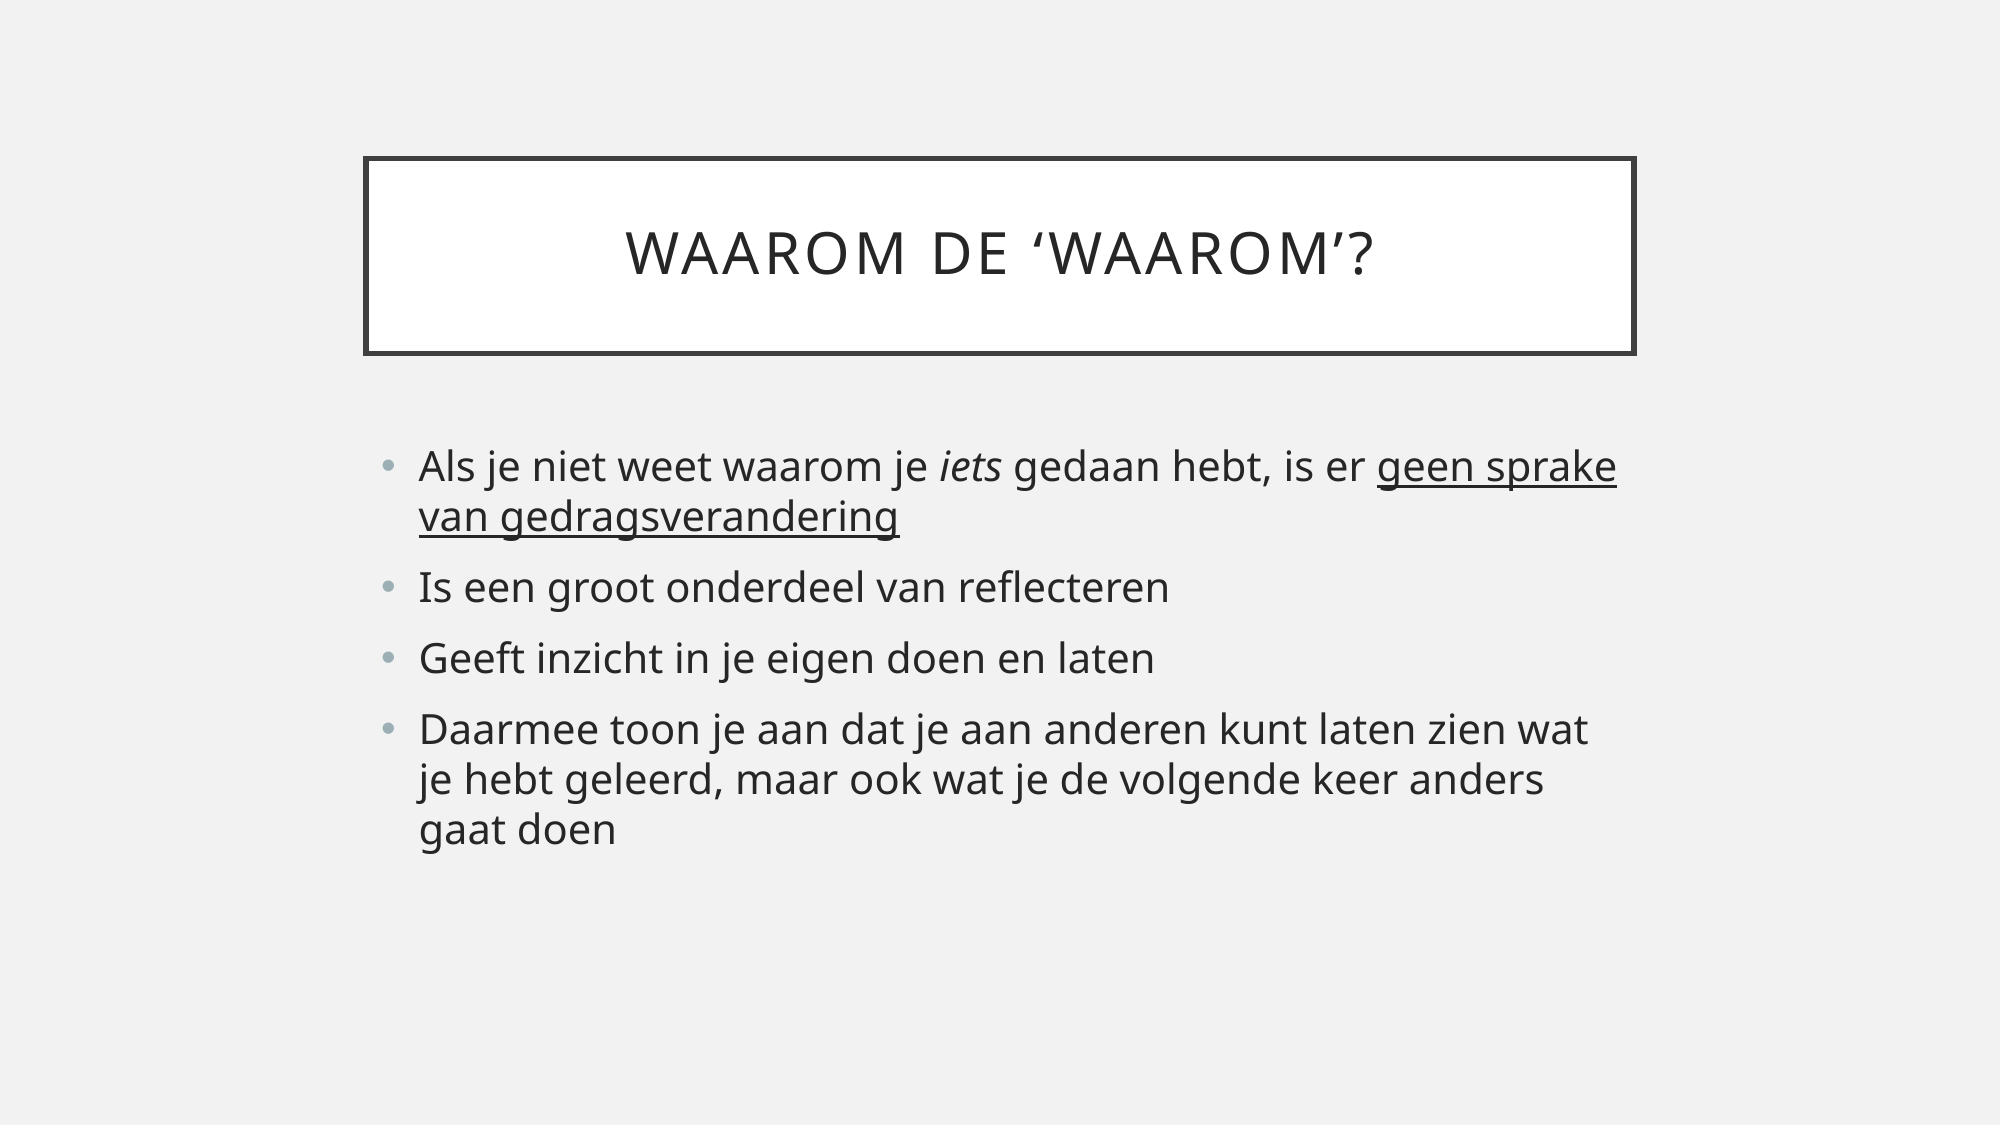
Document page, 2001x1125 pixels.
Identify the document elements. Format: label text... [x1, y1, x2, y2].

title Waarom de ‘waarom’? [363, 156, 1637, 356]
list Als je niet weet waarom je iets gedaan hebt, is er geen sprake van gedragsverandering Is een groot onderdeel van reflecteren Geeft inzicht in je eigen doen en laten Daarmee toon je aan dat je aan anderen kunt laten zien wat je hebt geleerd, maar ook wat je de volgende keer anders gaat doen [366, 432, 1634, 942]
